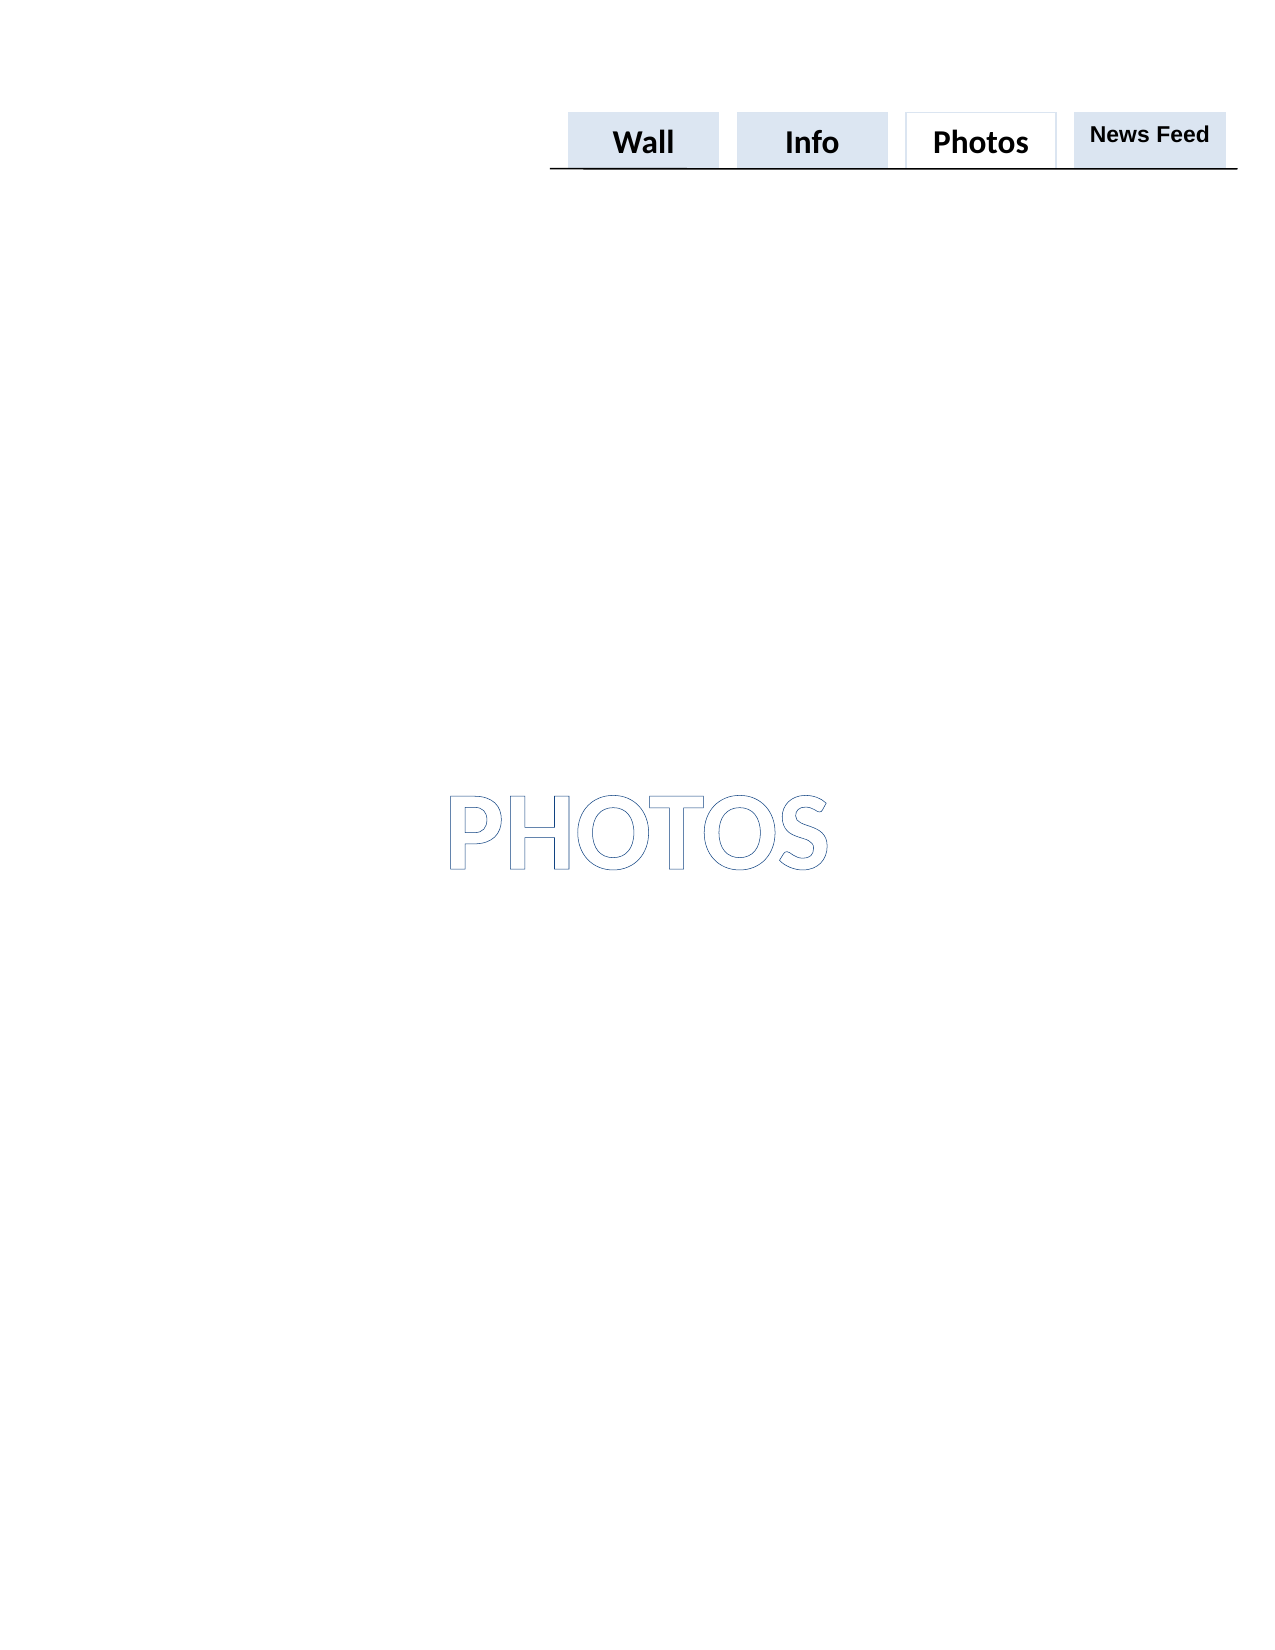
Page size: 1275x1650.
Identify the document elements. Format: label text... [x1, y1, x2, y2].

text_box Photos [906, 112, 1057, 167]
text_box Wall [568, 112, 719, 167]
text_box PHOTOS [429, 749, 846, 900]
text_box Info [737, 112, 888, 167]
text_box News Feed [1074, 112, 1225, 167]
